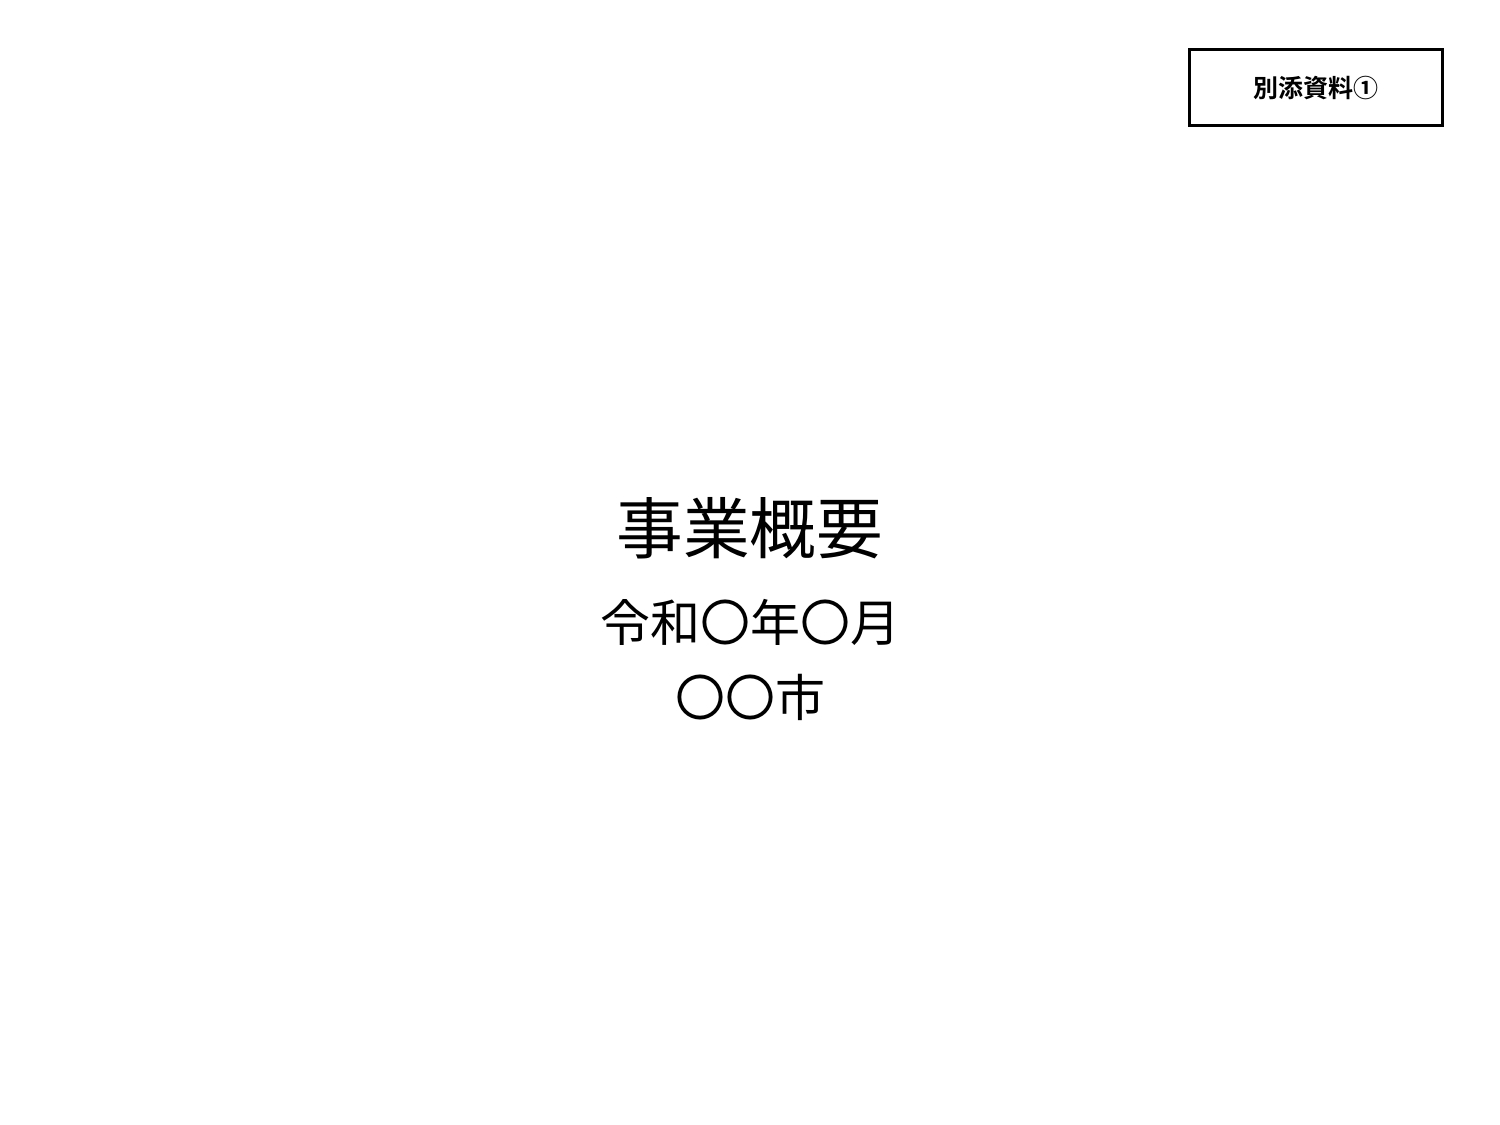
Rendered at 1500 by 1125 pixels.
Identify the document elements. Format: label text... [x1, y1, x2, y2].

title 事業概要 [112, 184, 1388, 576]
text_box 別添資料① [1189, 49, 1443, 126]
subtitle 令和〇年〇月 〇〇市 [187, 590, 1313, 863]
